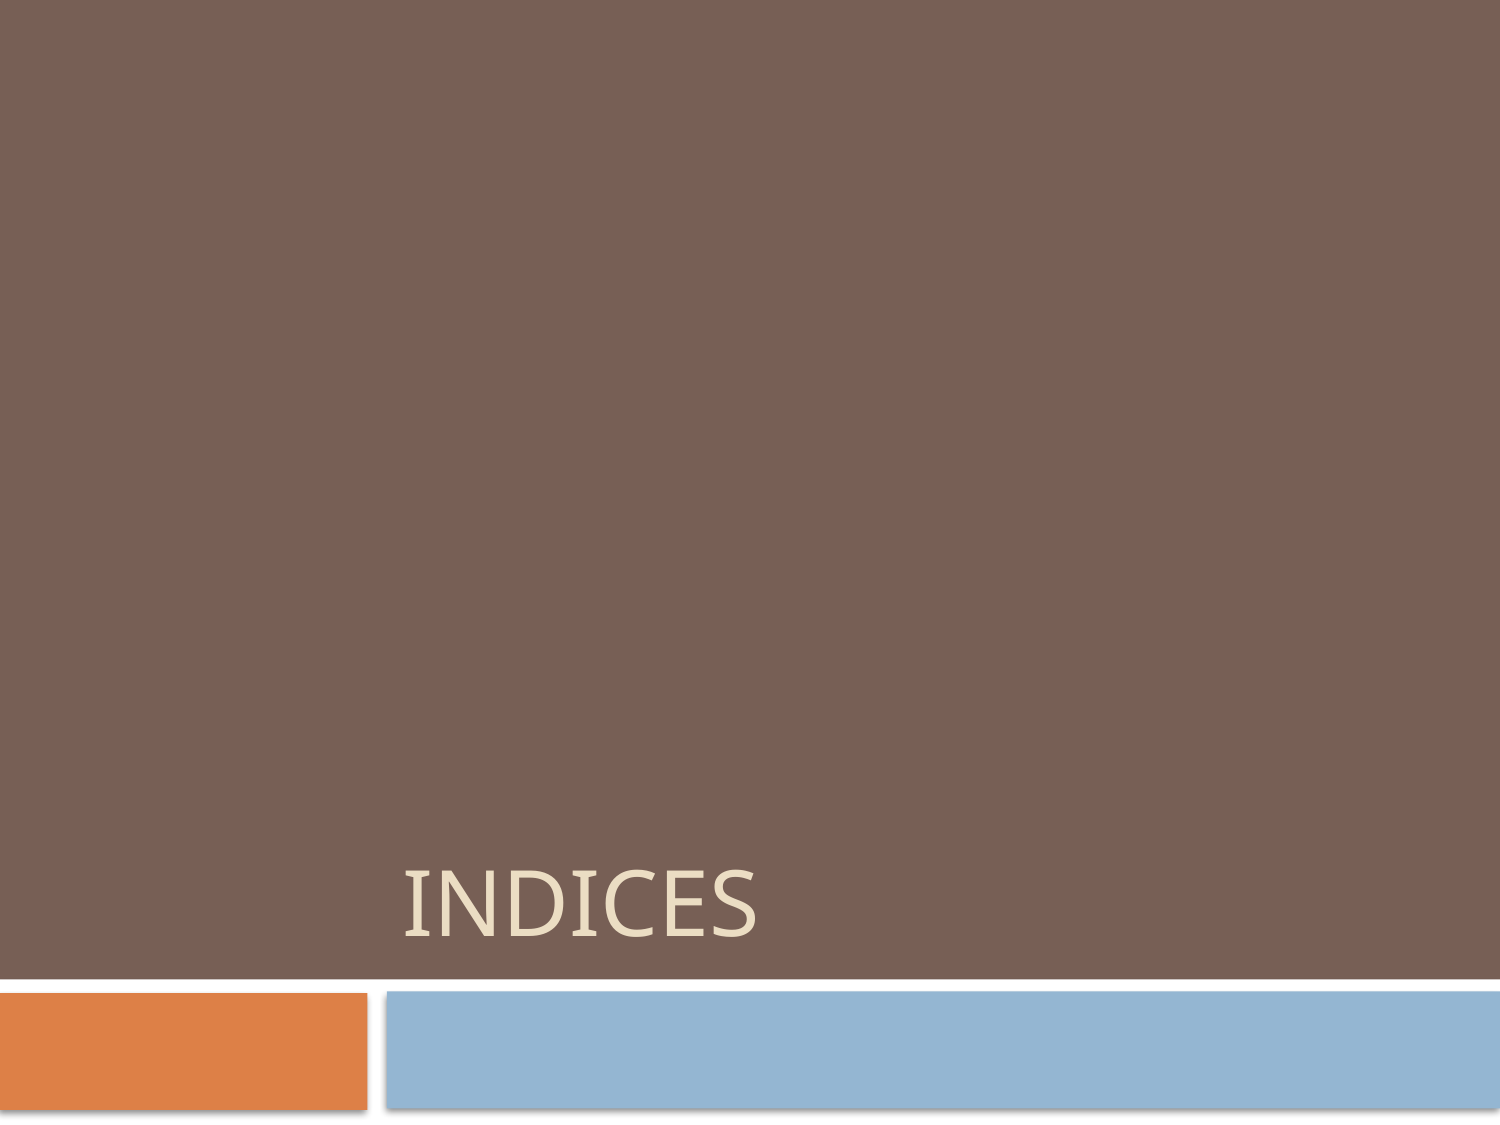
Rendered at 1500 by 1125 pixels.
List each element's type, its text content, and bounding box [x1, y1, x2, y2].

title INDICES [387, 662, 1450, 963]
